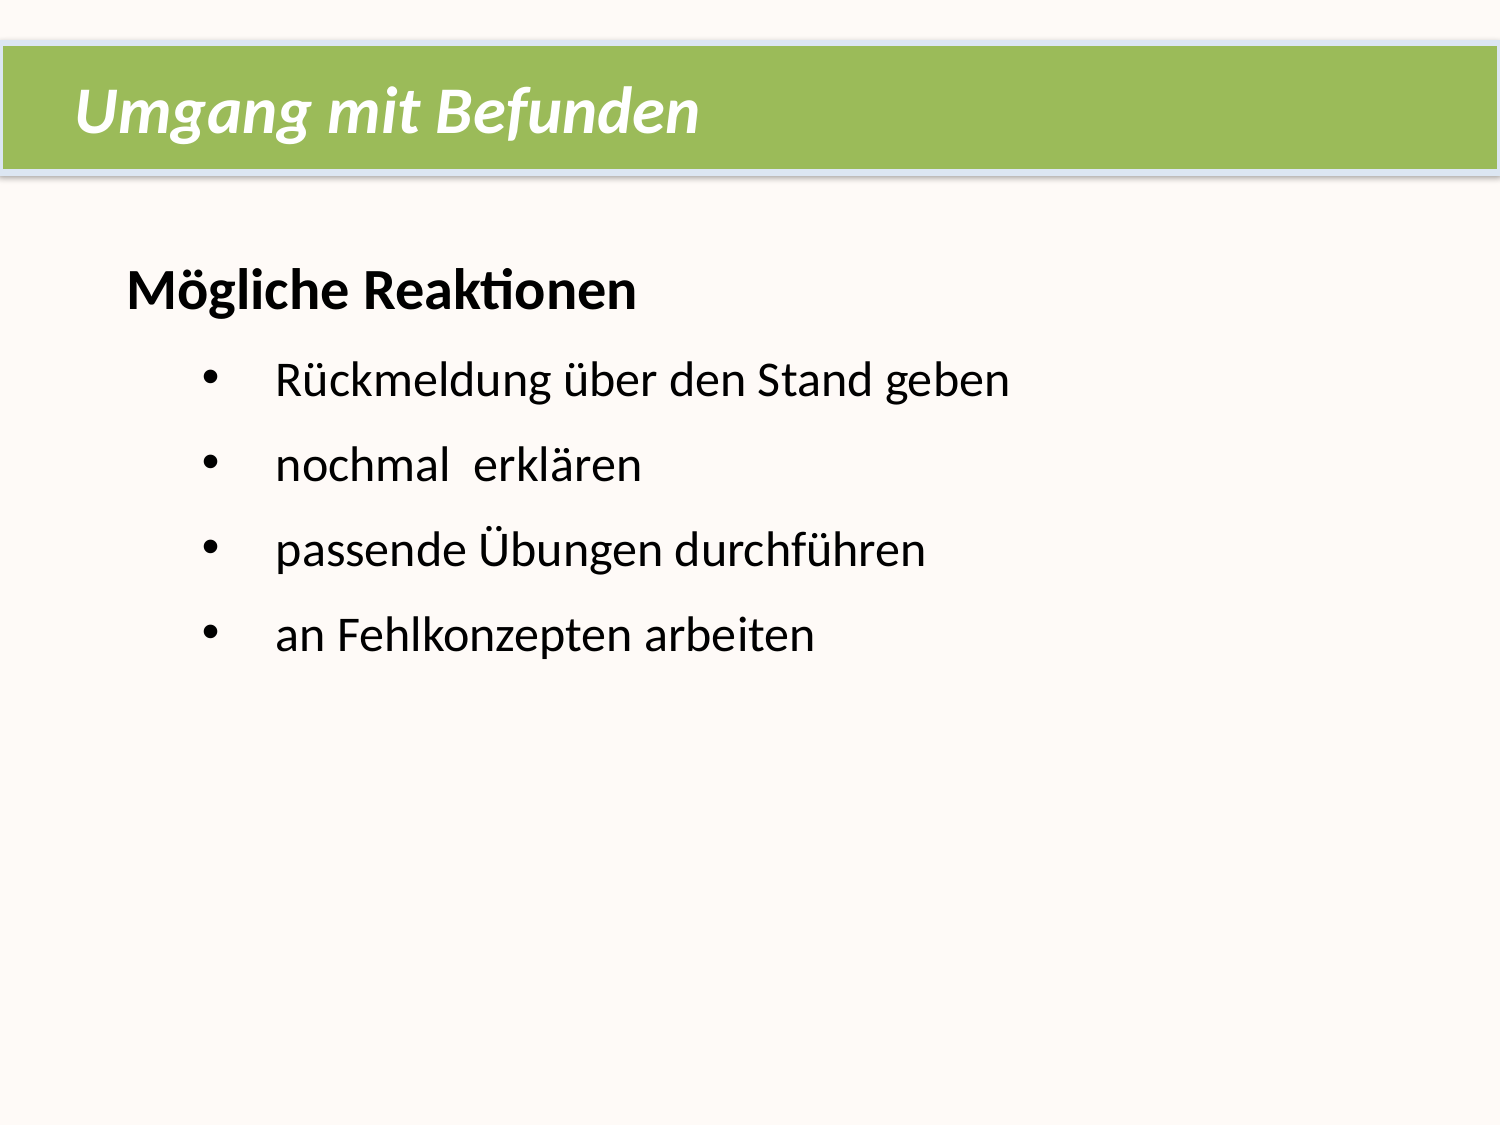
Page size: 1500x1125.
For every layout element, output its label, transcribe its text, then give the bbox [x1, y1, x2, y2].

text_box Umgang mit Befunden [0, 40, 1500, 176]
text_box Mögliche Reaktionen Rückmeldung über den Stand geben nochmal erklären passende Übungen durchführen an Fehlkonzepten arbeiten [112, 243, 1400, 859]
